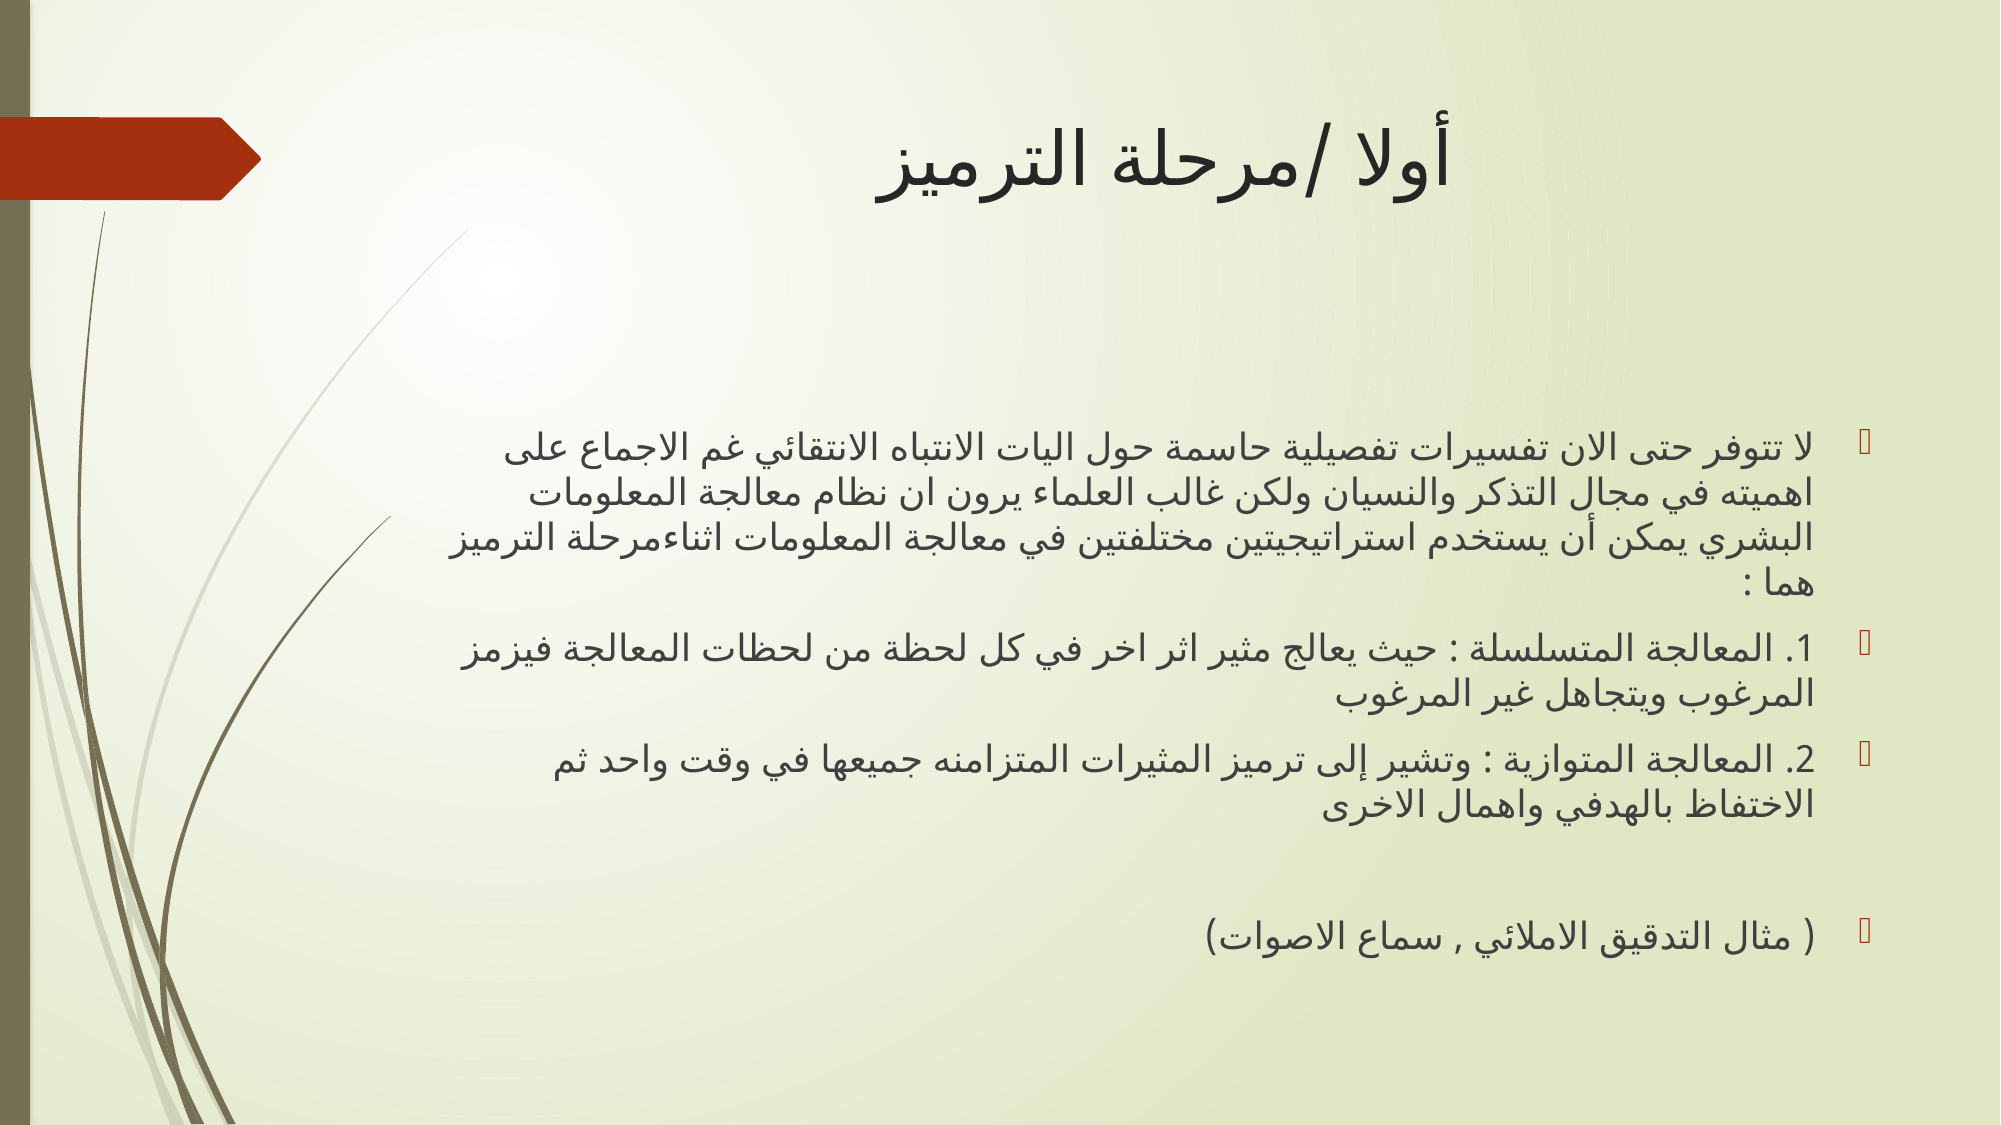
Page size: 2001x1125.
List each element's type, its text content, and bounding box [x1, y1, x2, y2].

title أولا /مرحلة الترميز [425, 102, 1888, 313]
list لا تتوفر حتى الان تفسيرات تفصيلية حاسمة حول اليات الانتباه الانتقائي غم الاجماع على اهميته في مجال التذكر والنسيان ولكن غالب العلماء يرون ان نظام معالجة المعلومات البشري يمكن أن يستخدم استراتيجيتين مختلفتين في معالجة المعلومات اثناءمرحلة الترميز هما : 1. المعالجة المتسلسلة : حيث يعالج مثير اثر اخر في كل لحظة من لحظات المعالجة فيزمز المرغوب ويتجاهل غير المرغوب 2. المعالجة المتوازية : وتشير إلى ترميز المثيرات المتزامنه جميعها في وقت واحد ثم الاختفاظ بالهدفي واهمال الاخرى ( مثال التدقيق الاملائي , سماع الاصوات) [424, 350, 1888, 970]
